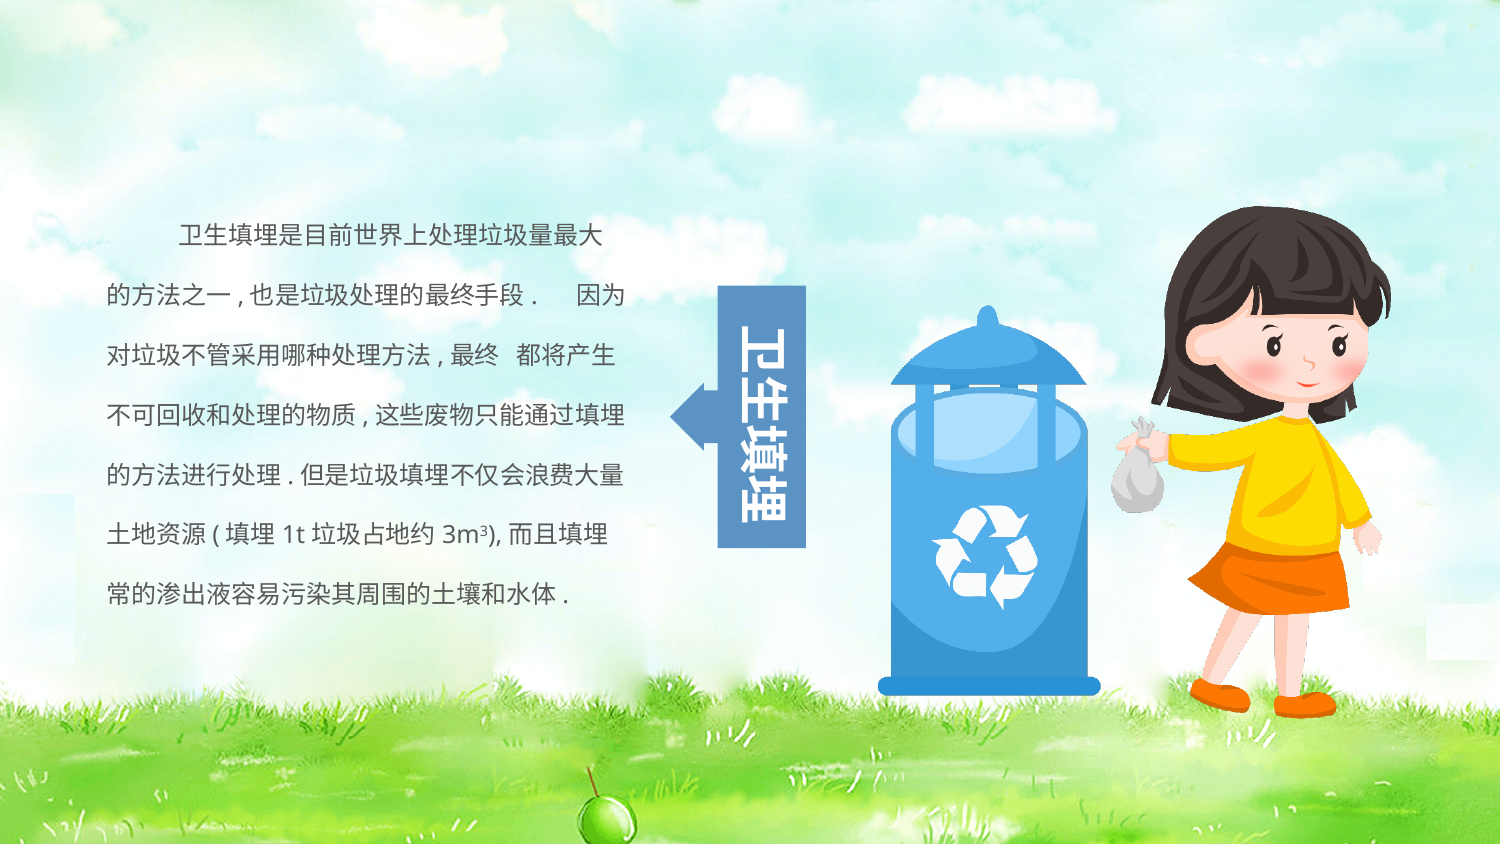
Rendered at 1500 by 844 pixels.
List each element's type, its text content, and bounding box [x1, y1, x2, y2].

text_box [669, 285, 776, 559]
text_box 卫生填埋是目前世界上处理垃圾量最大 的方法之一,也是垃圾处理的最终手段. 因为对垃圾不管采用哪种处理方法,最终 都将产生不可回收和处理的物质,这些废物只能通过填埋的方法进行处理.但是垃圾填埋不仅会浪费大量土地资源(填埋1t垃圾占地约3m3),而且填埋常的渗出液容易污染其周围的土壤和水体. [91, 182, 644, 677]
picture [0, 0, 1500, 844]
